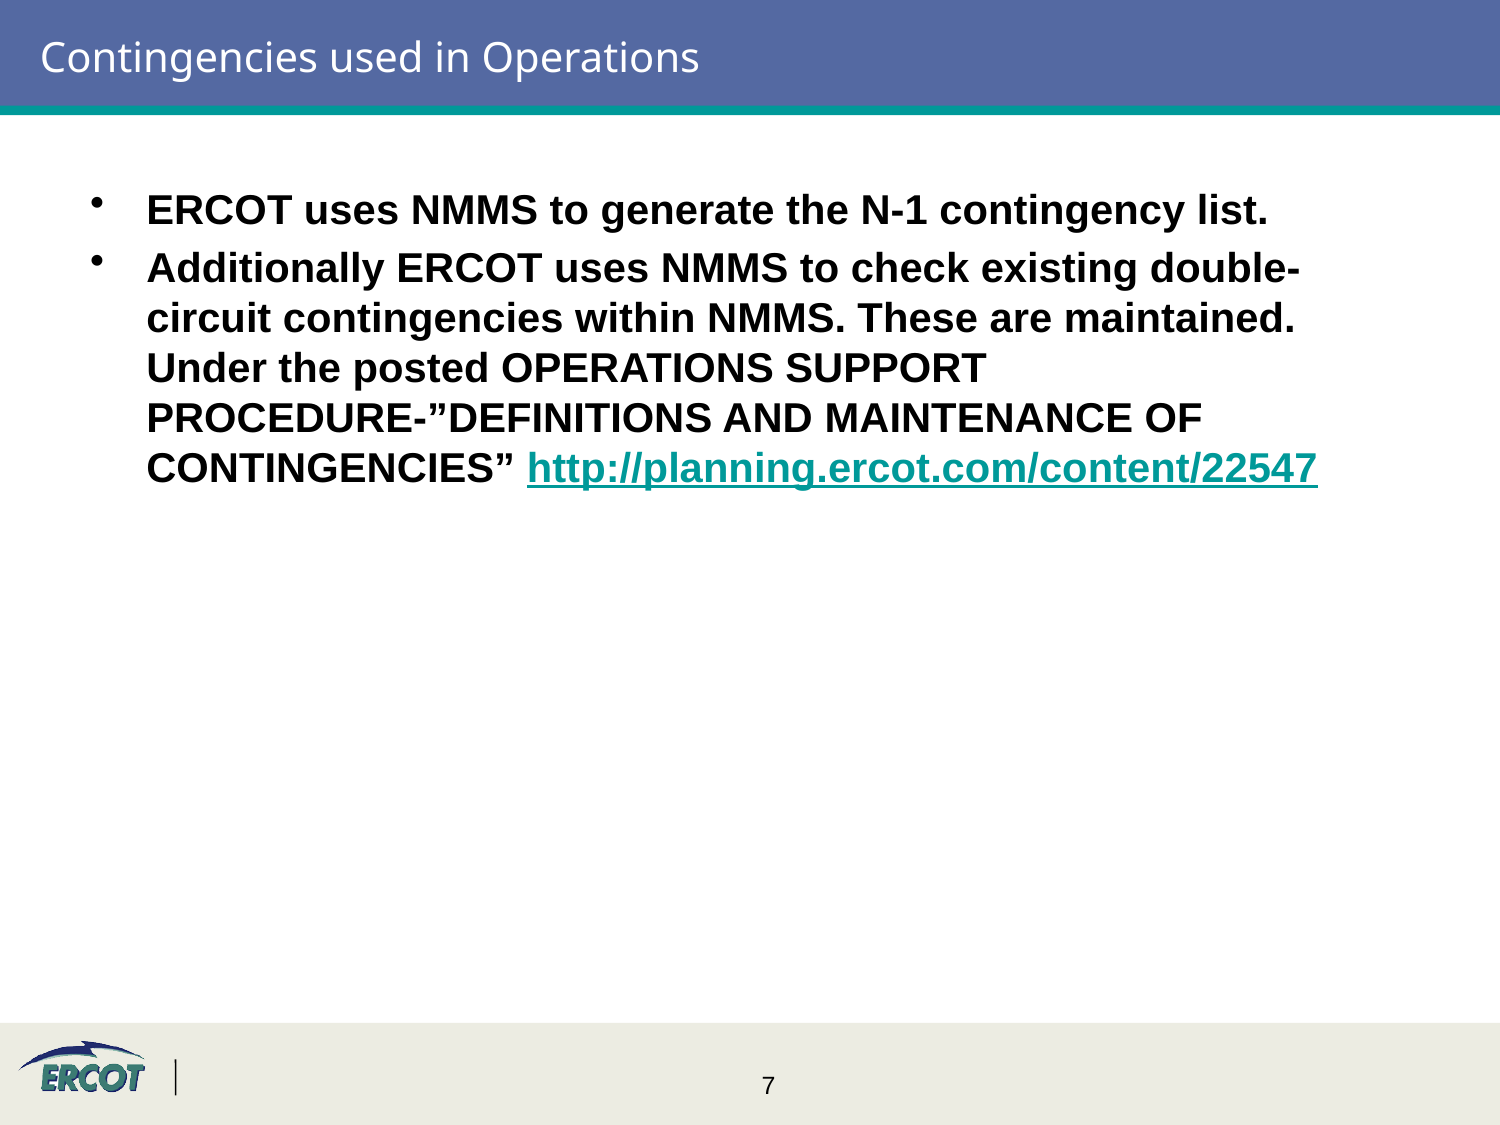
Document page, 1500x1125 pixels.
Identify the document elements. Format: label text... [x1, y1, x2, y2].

list ERCOT uses NMMS to generate the N-1 contingency list. Additionally ERCOT uses NMMS to check existing double-circuit contingencies within NMMS. These are maintained. Under the posted OPERATIONS SUPPORT PROCEDURE-”DEFINITIONS AND MAINTENANCE OF CONTINGENCIES” http://planning.ercot.com/content/22547 [74, 174, 1426, 951]
picture [10, 1031, 151, 1111]
title Contingencies used in Operations [24, 0, 1451, 113]
